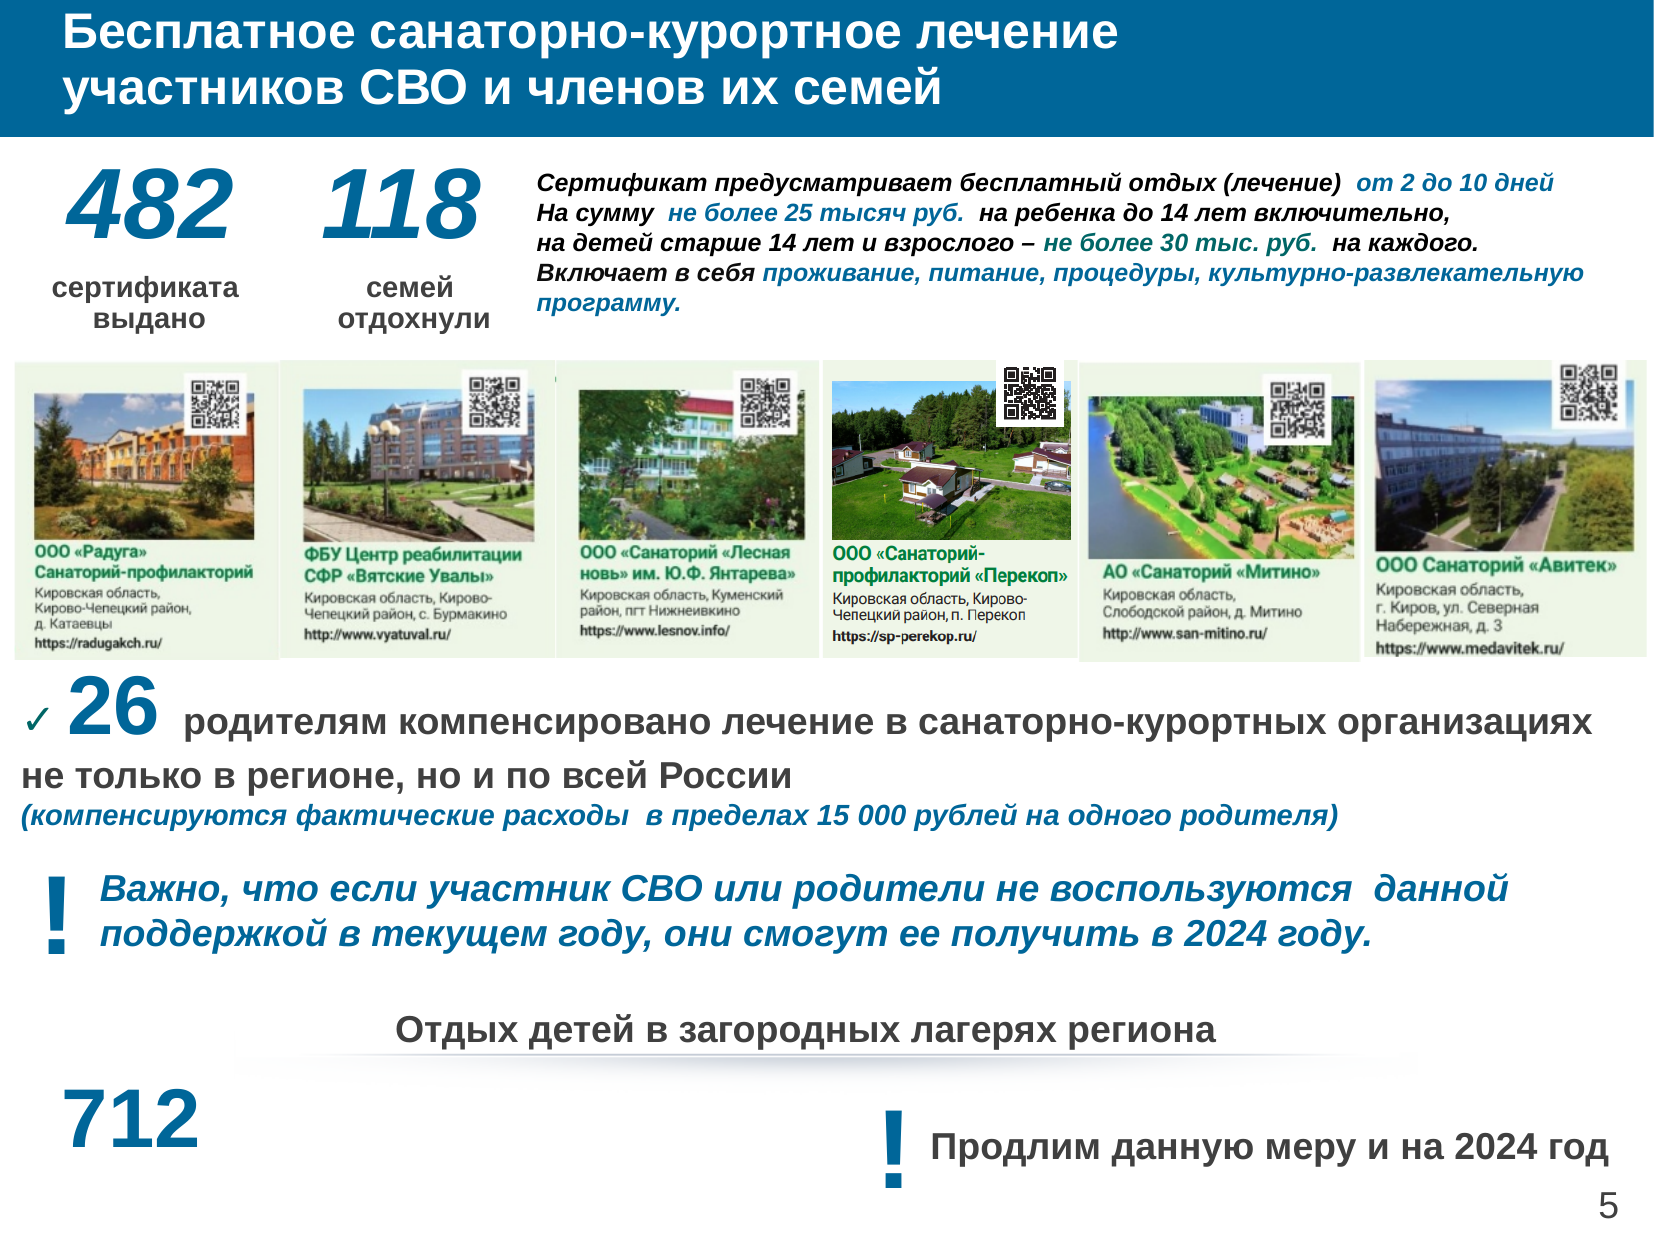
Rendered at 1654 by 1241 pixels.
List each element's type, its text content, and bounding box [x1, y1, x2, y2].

text_box 712 [14, 1057, 248, 1173]
text_box Бесплатное санаторно-курортное лечение участников СВО и членов их семей [47, 0, 1477, 124]
text_box ✓ 26 родителям компенсировано лечение в санаторно-курортных организациях не только в регионе, но и по всей России (компенсируются фактические расходы в пределах 15 000 рублей на одного родителя) [5, 643, 1646, 839]
picture [822, 359, 1362, 663]
text_box 5 [1583, 1179, 1646, 1234]
text_box 482 [53, 147, 272, 265]
picture [1364, 359, 1647, 657]
picture [14, 359, 820, 660]
text_box Продлим данную меру и на 2024 год [922, 1114, 1654, 1175]
text_box ! [860, 1102, 922, 1219]
text_box [0, 0, 1654, 137]
text_box 118 [307, 147, 513, 265]
text_box ! [23, 839, 85, 985]
text_box Сертификат предусматривает бесплатный отдых (лечение) от 2 до 10 дней На сумму не более 25 тысяч руб. на ребенка до 14 лет включительно, на детей старше 14 лет и взрослого – не более 30 тыс. руб. на каждого. Включает в себя проживание, питание, процедуры, культурно-развлекательную программу. [521, 159, 1654, 324]
text_box сертификата выдано [23, 265, 276, 342]
picture [234, 997, 1418, 1102]
text_box Важно, что если участник СВО или родители не воспользуются данной поддержкой в текущем году, они смогут ее получить в 2024 году. [85, 856, 1654, 962]
text_box семей отдохнули [276, 265, 544, 359]
